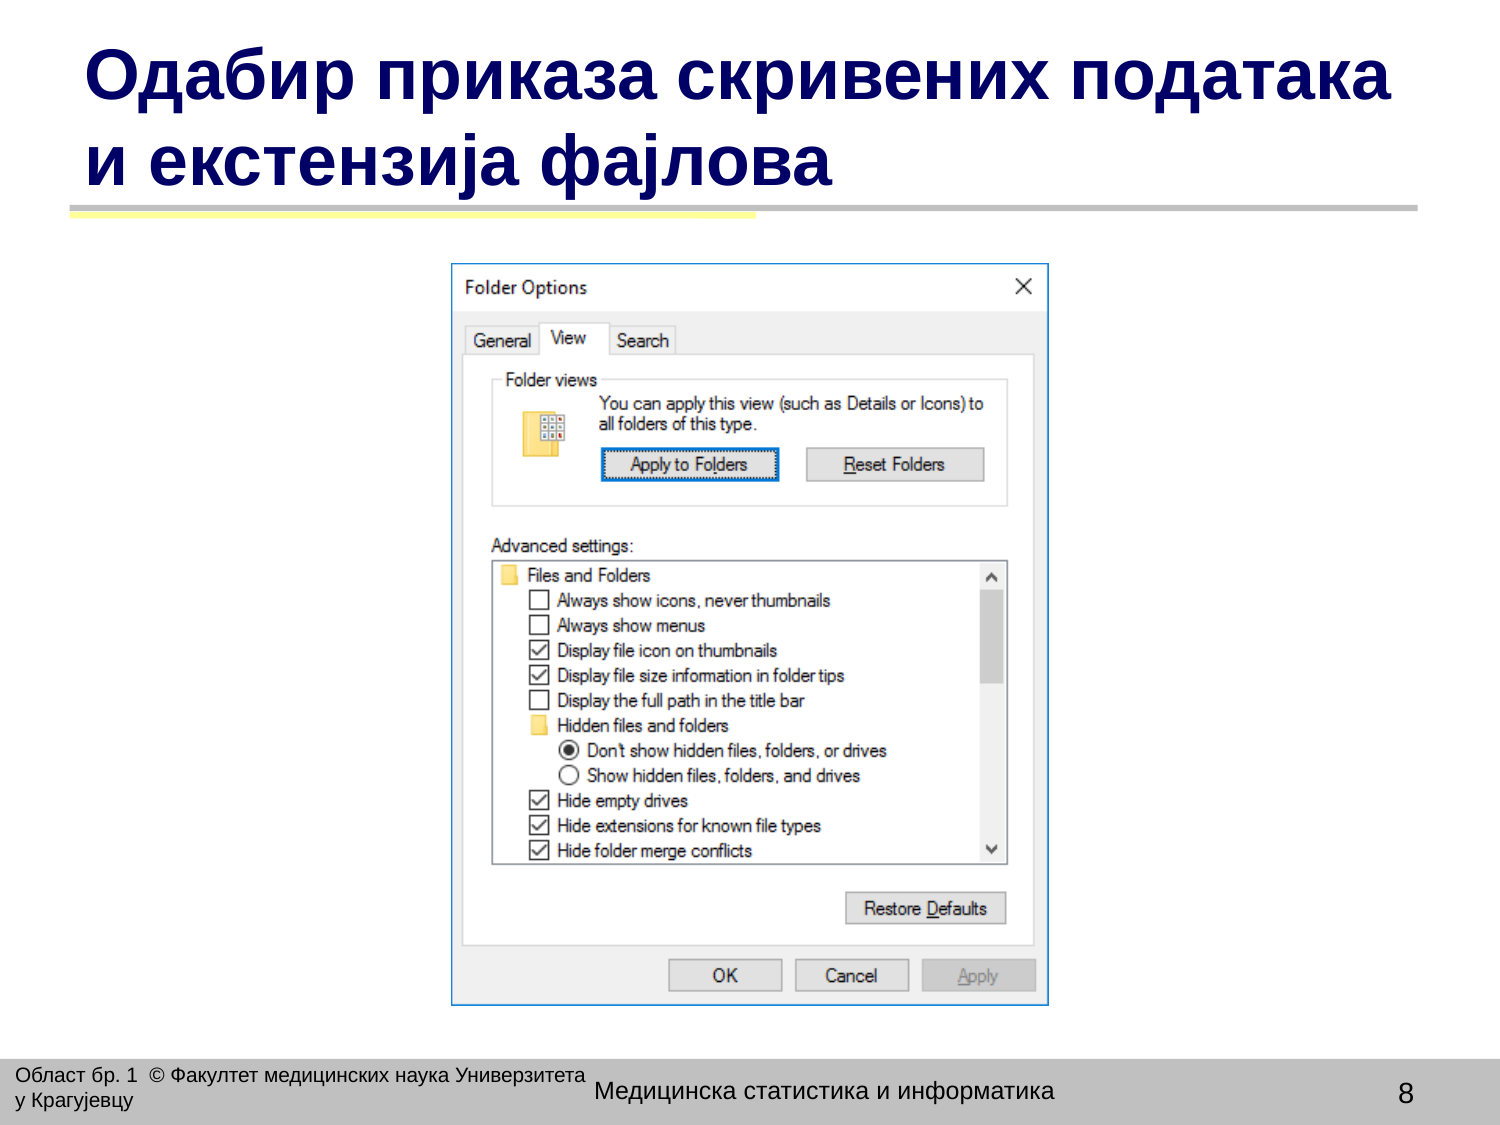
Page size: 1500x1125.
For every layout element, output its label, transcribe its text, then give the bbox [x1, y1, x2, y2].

slide_number Област бр. 1 © Факултет медицинских наука Универзитета у Крагујевцу [0, 1053, 614, 1108]
title Одабир приказа скривених података и екстензија фајлова [69, 19, 1426, 208]
picture [451, 263, 1049, 1006]
slide_number 8 [1155, 1066, 1430, 1125]
footer Медицинска статистика и информатика [512, 1066, 1138, 1125]
